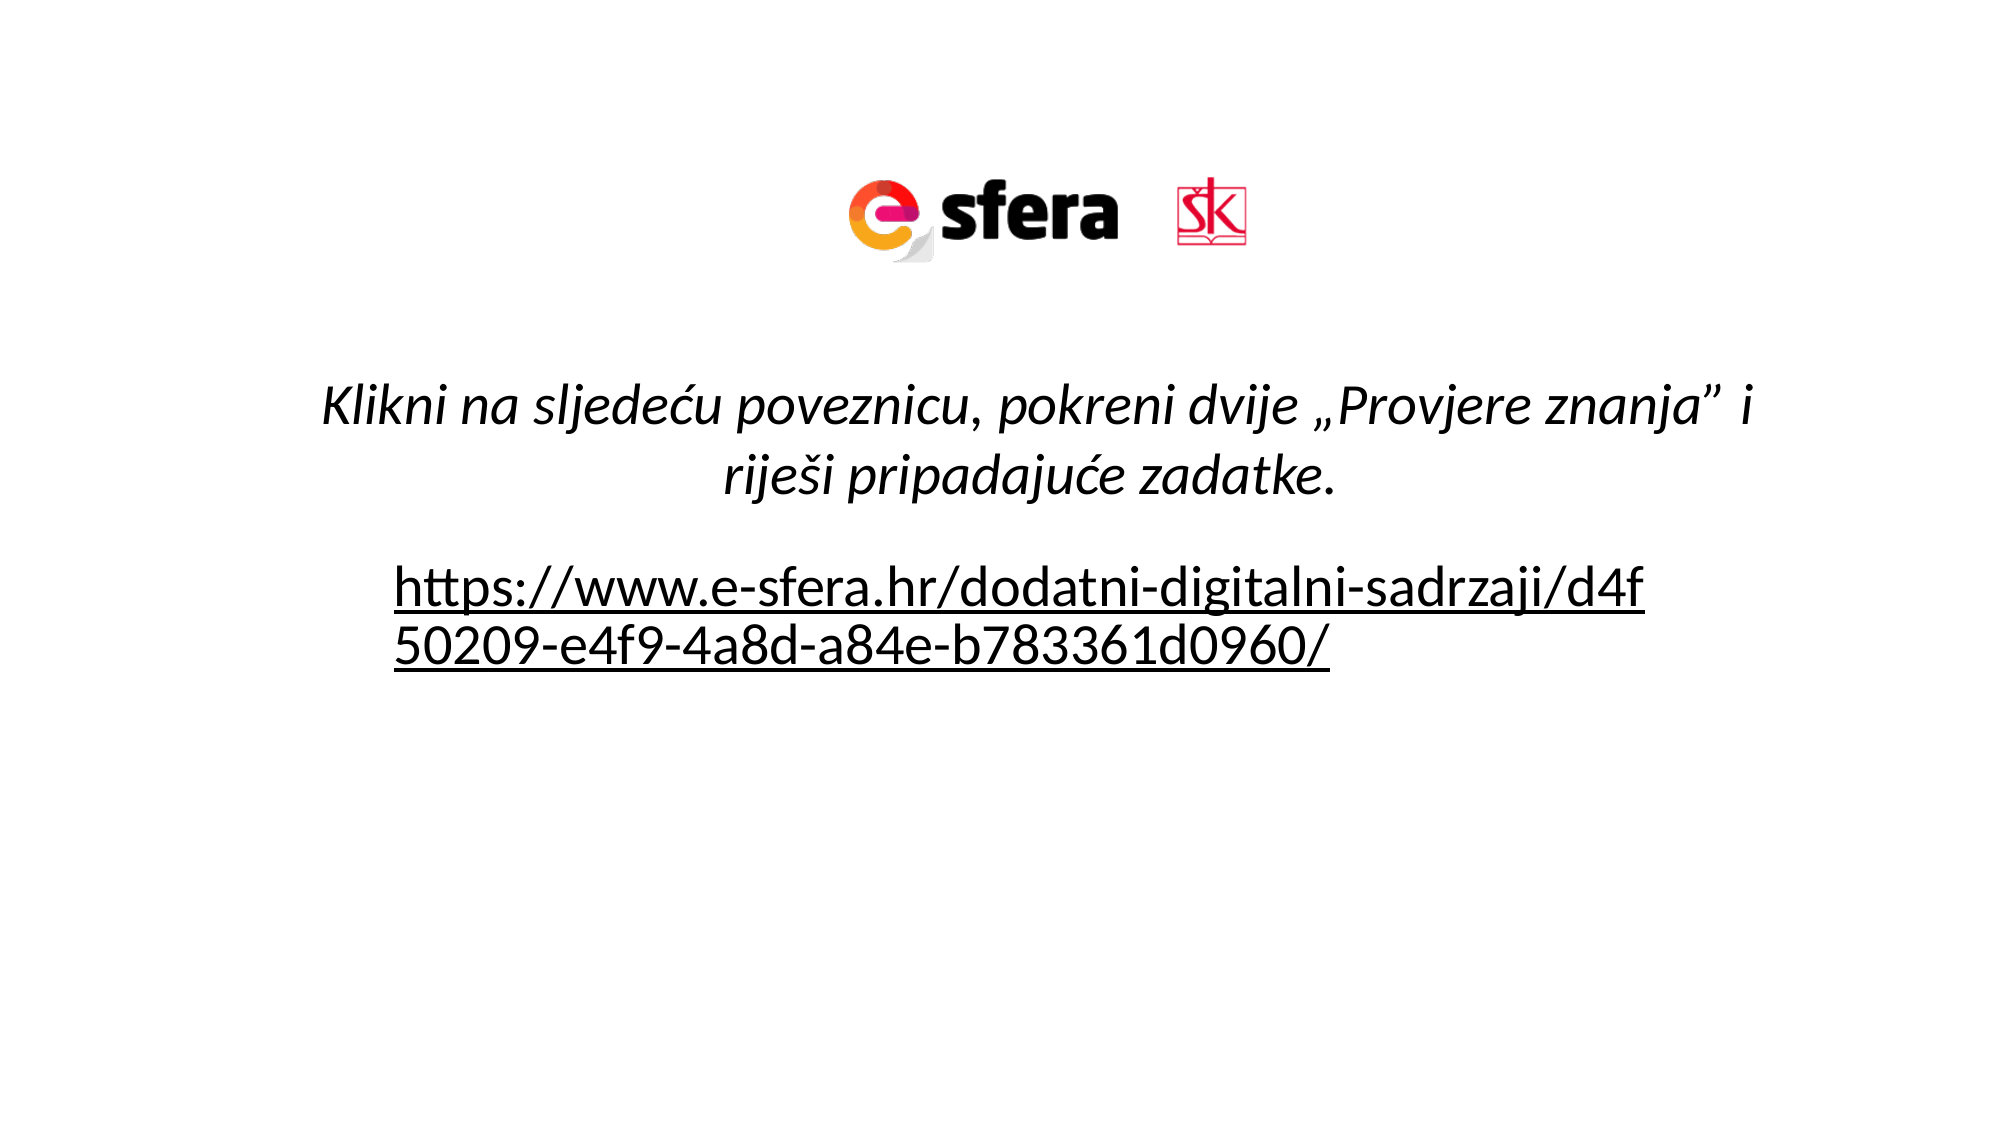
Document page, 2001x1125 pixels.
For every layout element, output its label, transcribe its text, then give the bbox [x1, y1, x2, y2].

text_box Klikni na sljedeću poveznicu, pokreni dvije „Provjere znanja” i riješi pripadajuće zadatke. [290, 358, 1786, 514]
picture [825, 106, 1281, 335]
text_box https://www.e-sfera.hr/dodatni-digitalni-sadrzaji/d4f50209-e4f9-4a8d-a84e-b783361d0960/ [379, 540, 1667, 695]
